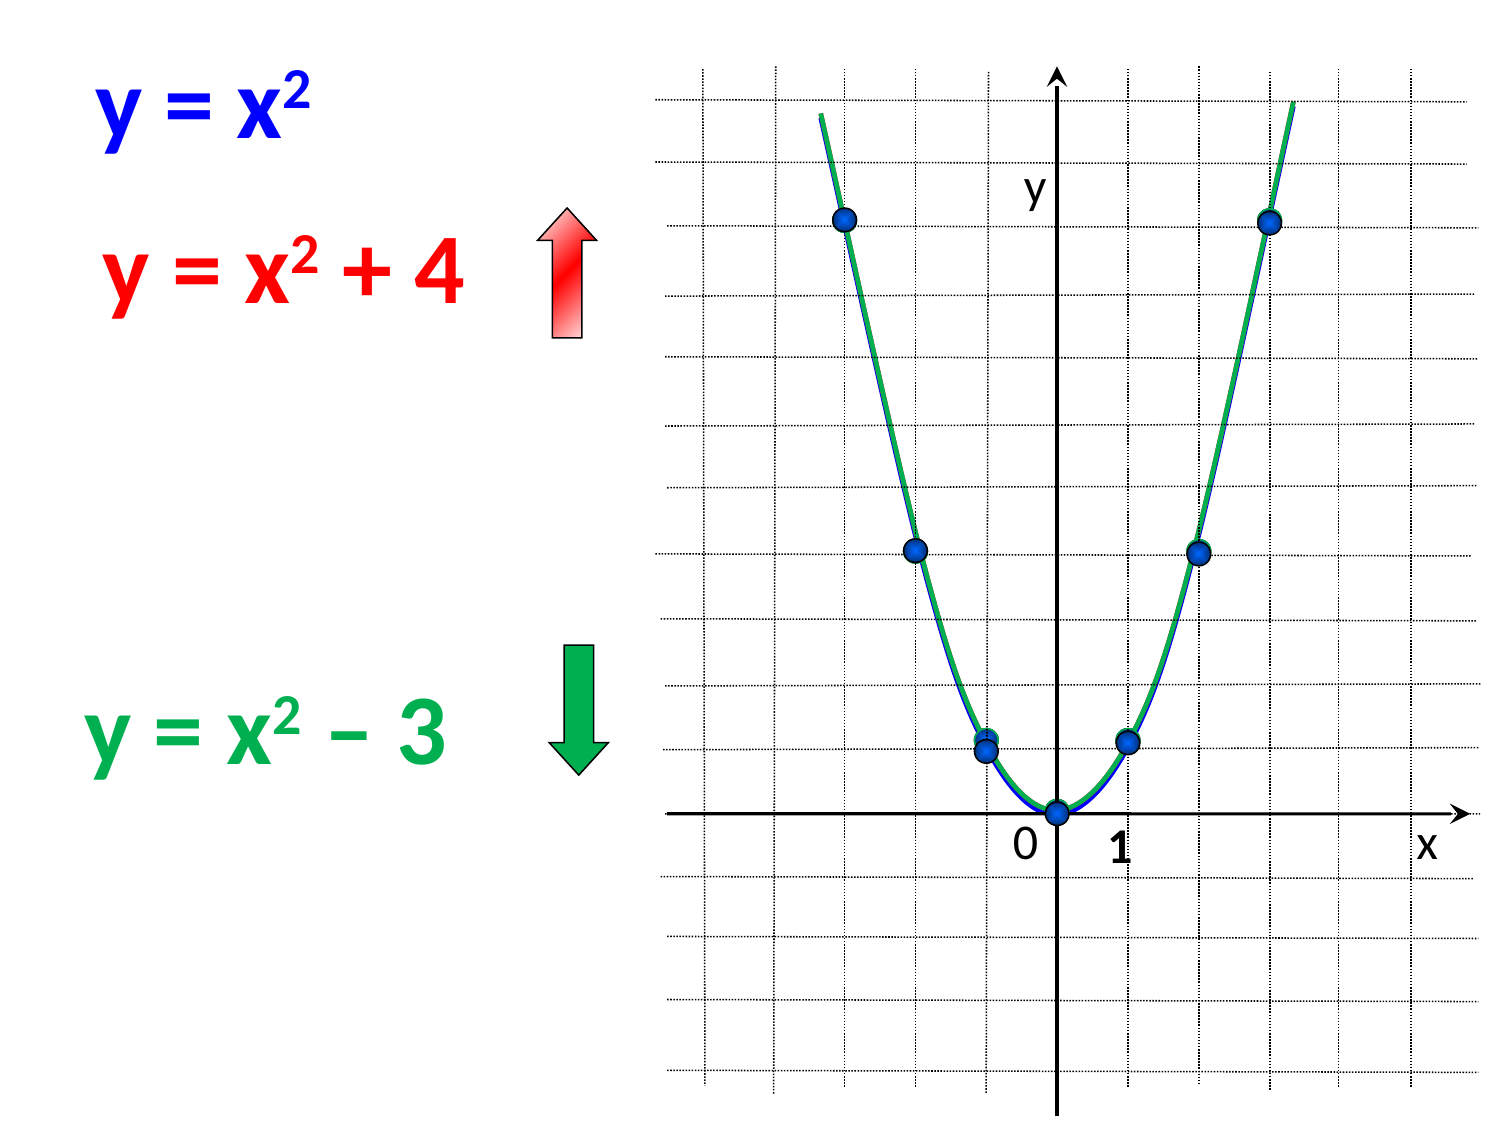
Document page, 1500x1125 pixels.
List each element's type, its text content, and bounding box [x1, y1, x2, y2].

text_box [702, 66, 1412, 1095]
text_box [549, 645, 609, 776]
text_box y = x2 [80, 31, 328, 166]
text_box [1449, 803, 1471, 825]
text_box х [1416, 802, 1453, 877]
text_box [537, 207, 597, 338]
text_box y = x2 – 3 [69, 657, 463, 792]
text_box y = x2 + 4 [87, 196, 481, 332]
